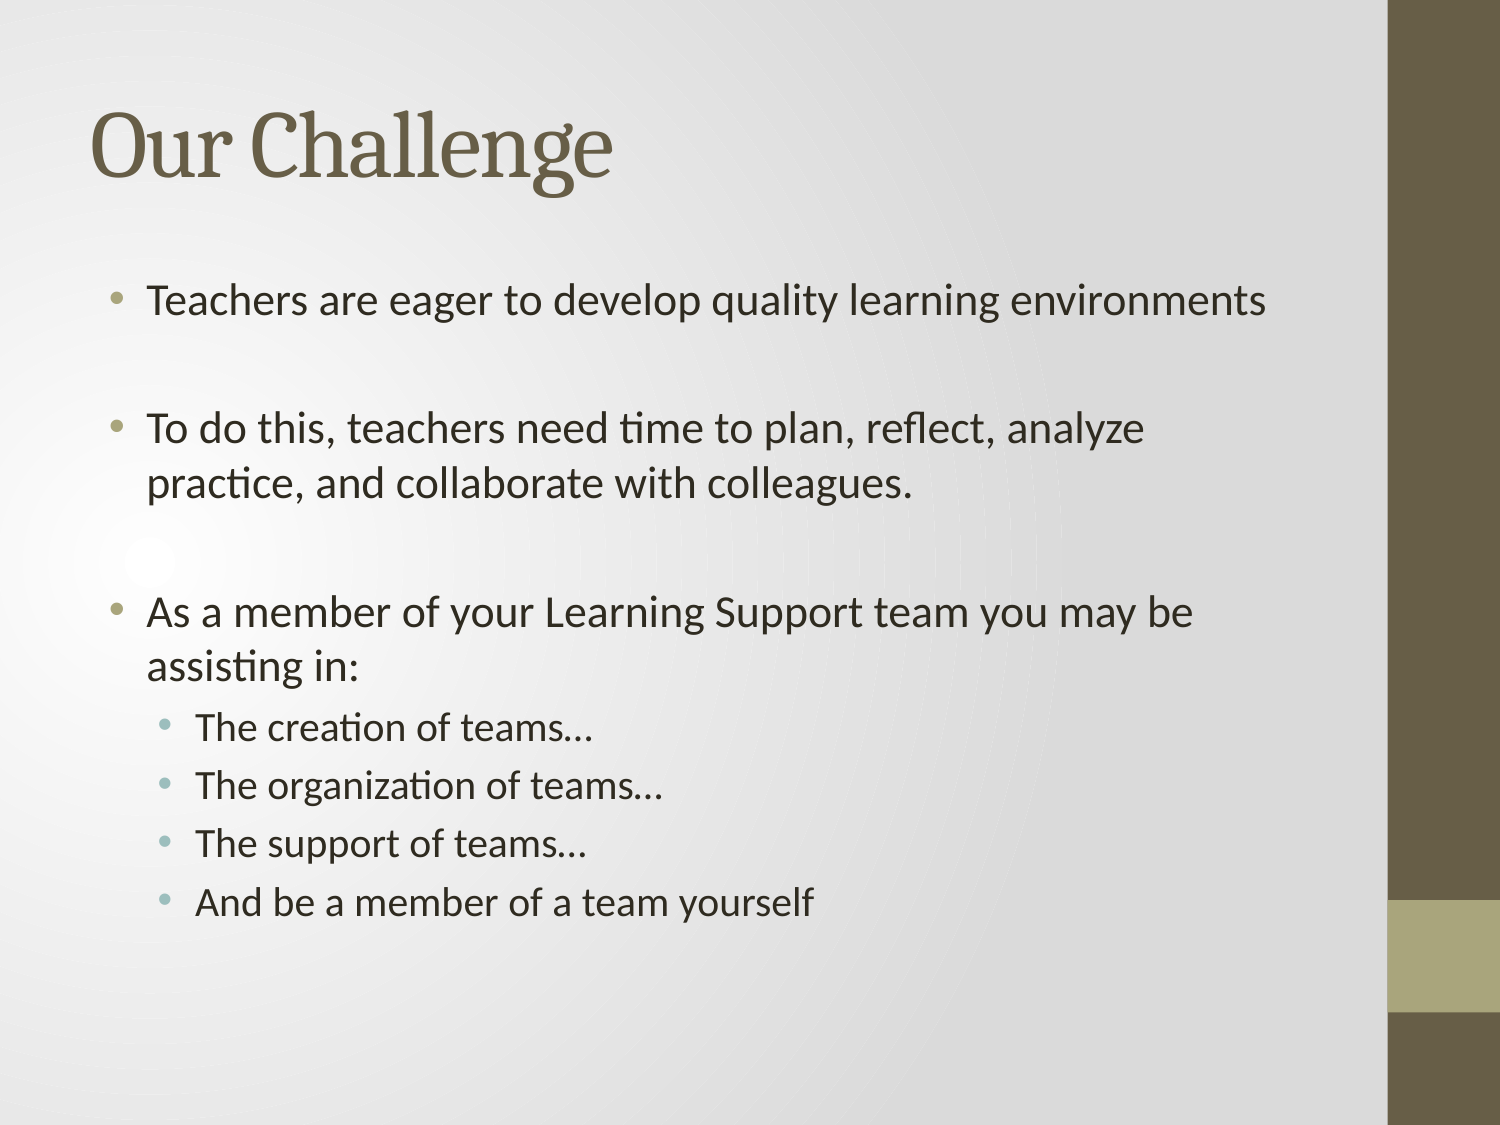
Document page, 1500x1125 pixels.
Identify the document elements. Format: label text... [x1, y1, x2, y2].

title Our Challenge [75, 45, 1325, 233]
list Teachers are eager to develop quality learning environments To do this, teachers need time to plan, reflect, analyze practice, and collaborate with colleagues. As a member of your Learning Support team you may be assisting in: The creation of teams… The organization of teams… The support of teams… And be a member of a team yourself [75, 262, 1325, 1050]
